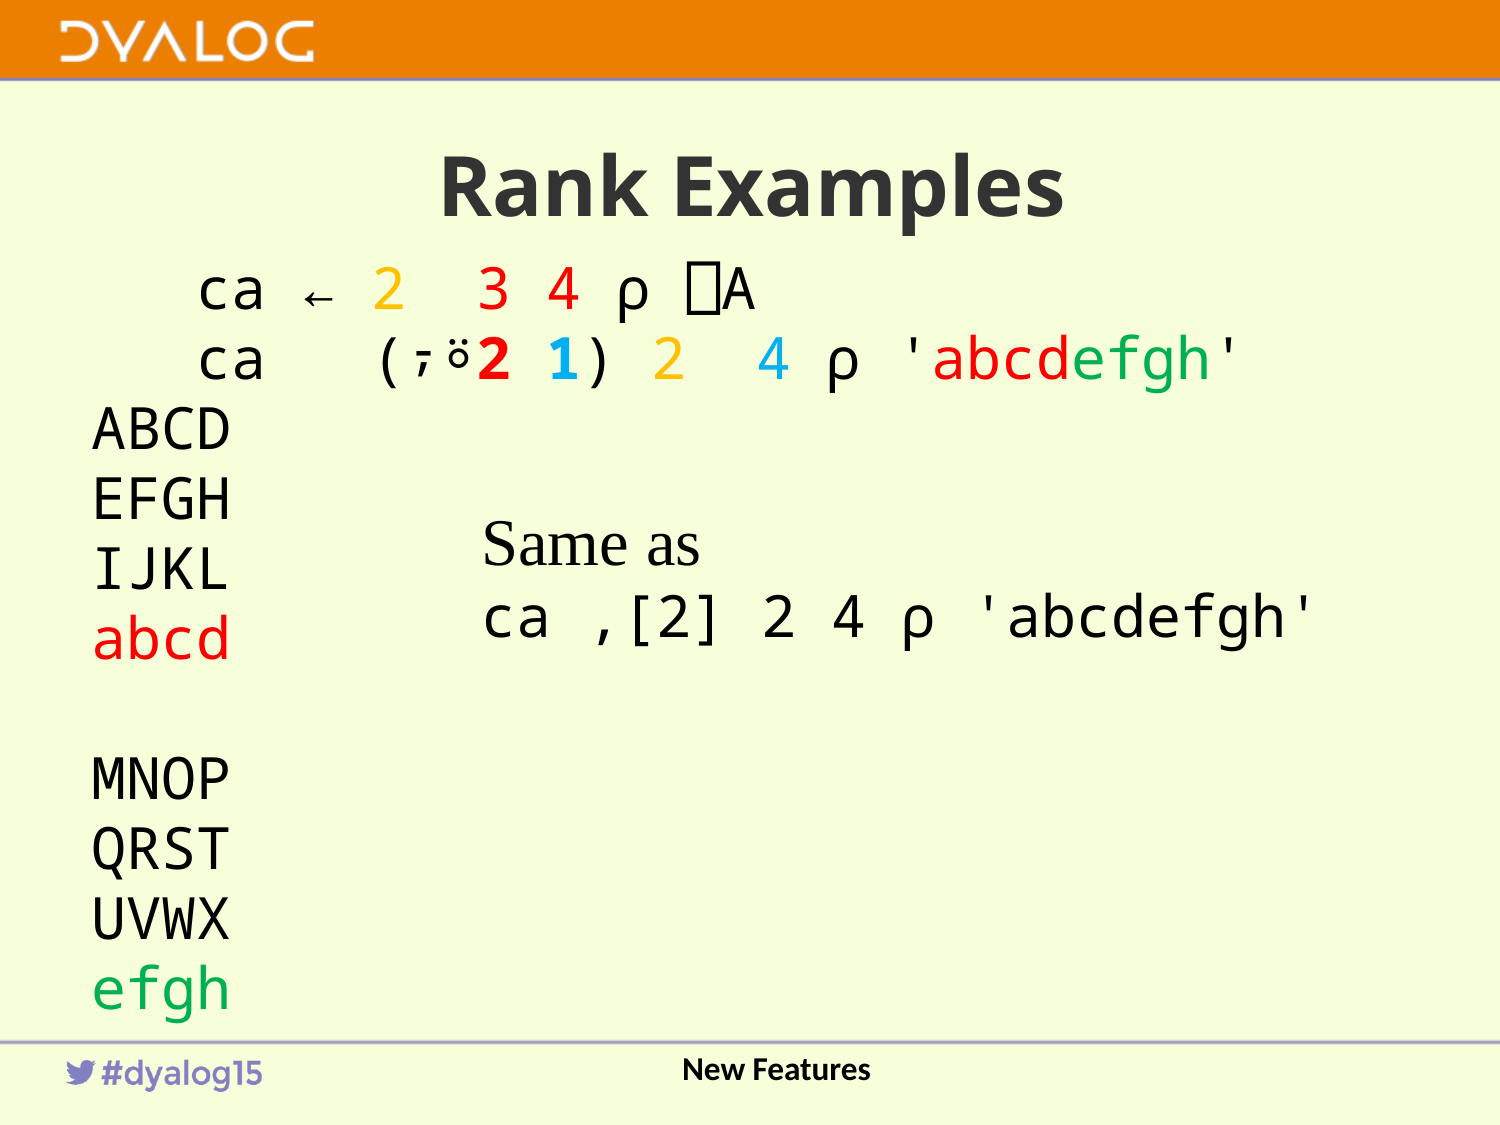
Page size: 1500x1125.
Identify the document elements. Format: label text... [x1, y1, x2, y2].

picture [0, 0, 1500, 1125]
text_box Same as ca ,[2] 2 4 ⍴ 'abcdefgh' [466, 491, 1400, 657]
title Rank Examples [76, 125, 1427, 256]
text_box ca ← 2 3 4 ⍴ ⎕A ca (⍪⍤2 1) 2 4 ⍴ 'abcdefgh' ABCD EFGH IJKL abcd MNOP QRST UVWX efgh [76, 256, 1270, 1029]
footer New Features [667, 1039, 892, 1100]
